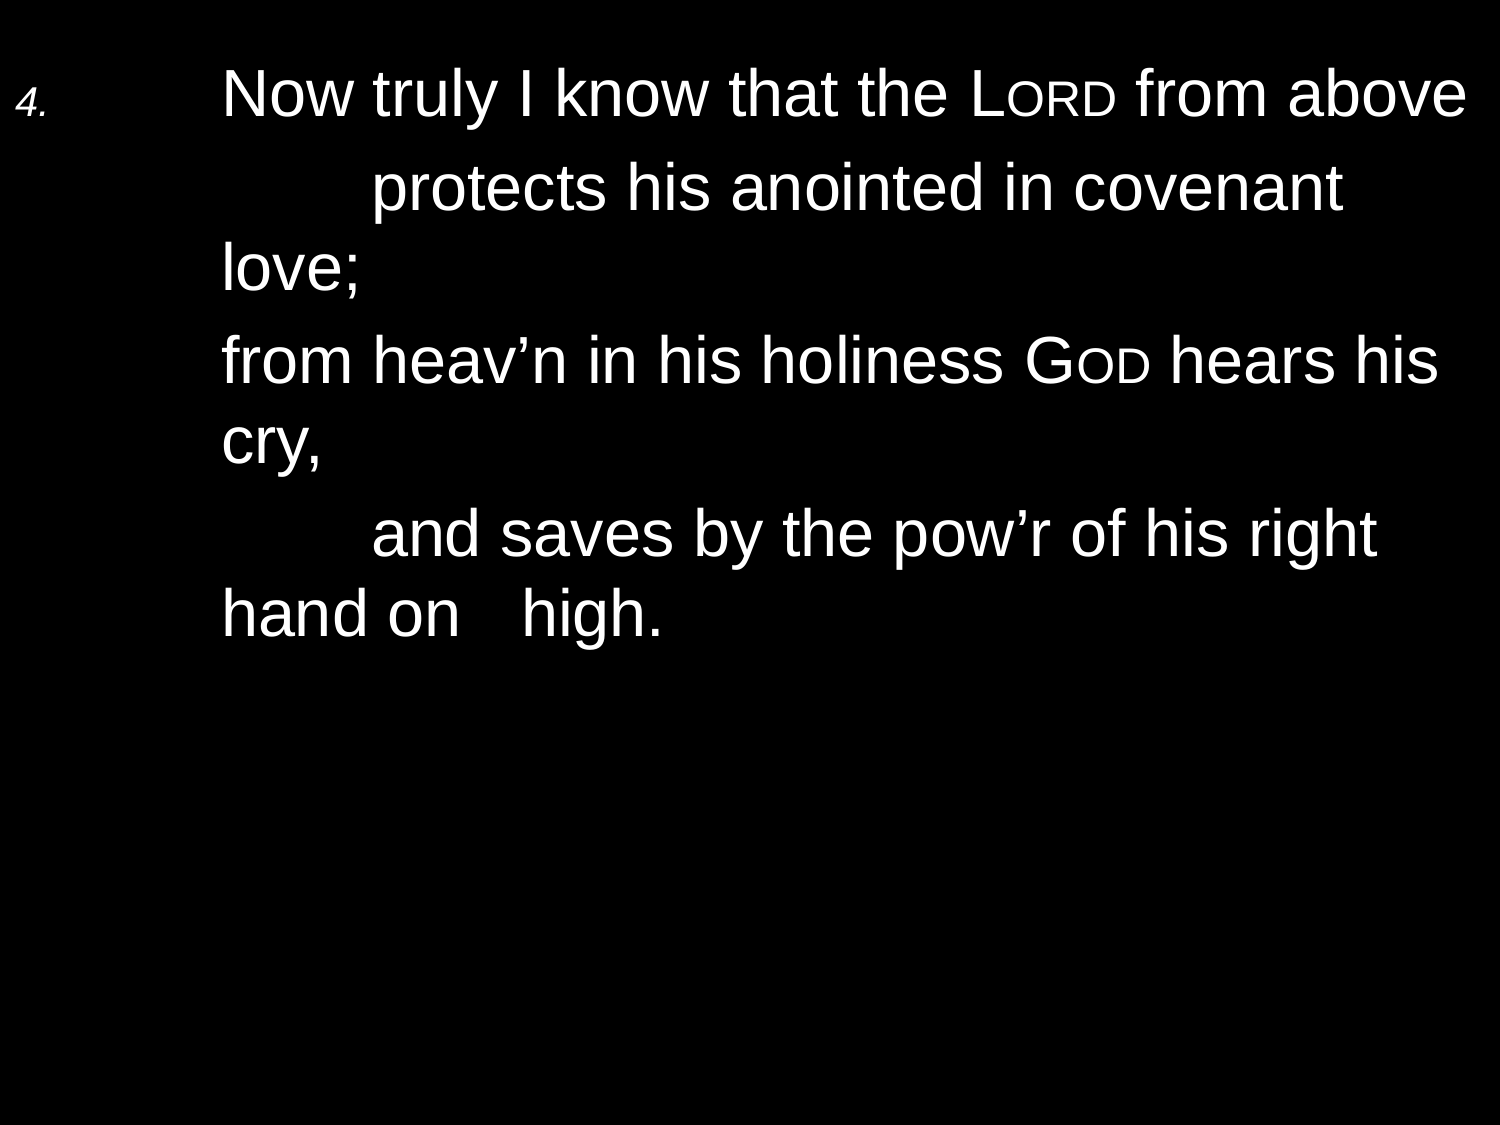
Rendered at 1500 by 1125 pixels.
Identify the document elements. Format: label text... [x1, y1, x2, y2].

list 4. Now truly I know that the Lord from above protects his anointed in covenant love; from heav’n in his holiness God hears his cry, and saves by the pow’r of his right hand on high. [0, 42, 1500, 1047]
